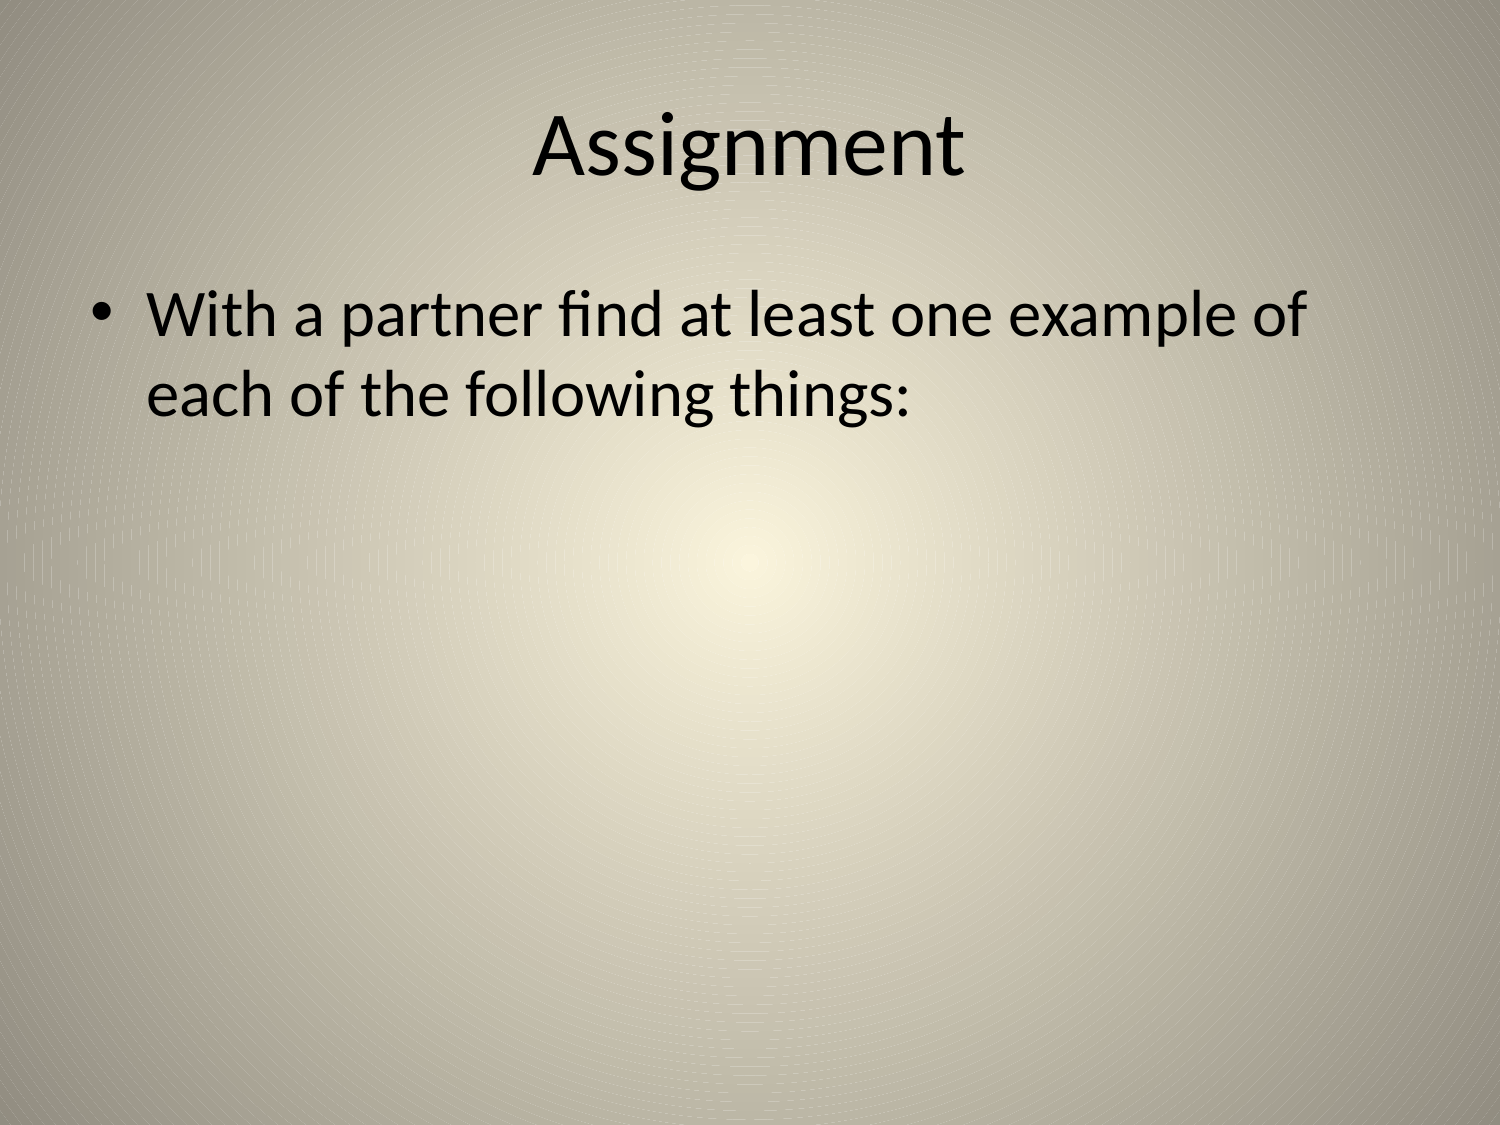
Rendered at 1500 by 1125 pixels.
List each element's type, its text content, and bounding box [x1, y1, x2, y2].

title Assignment [75, 45, 1425, 233]
list With a partner find at least one example of each of the following things: [75, 262, 1425, 1005]
